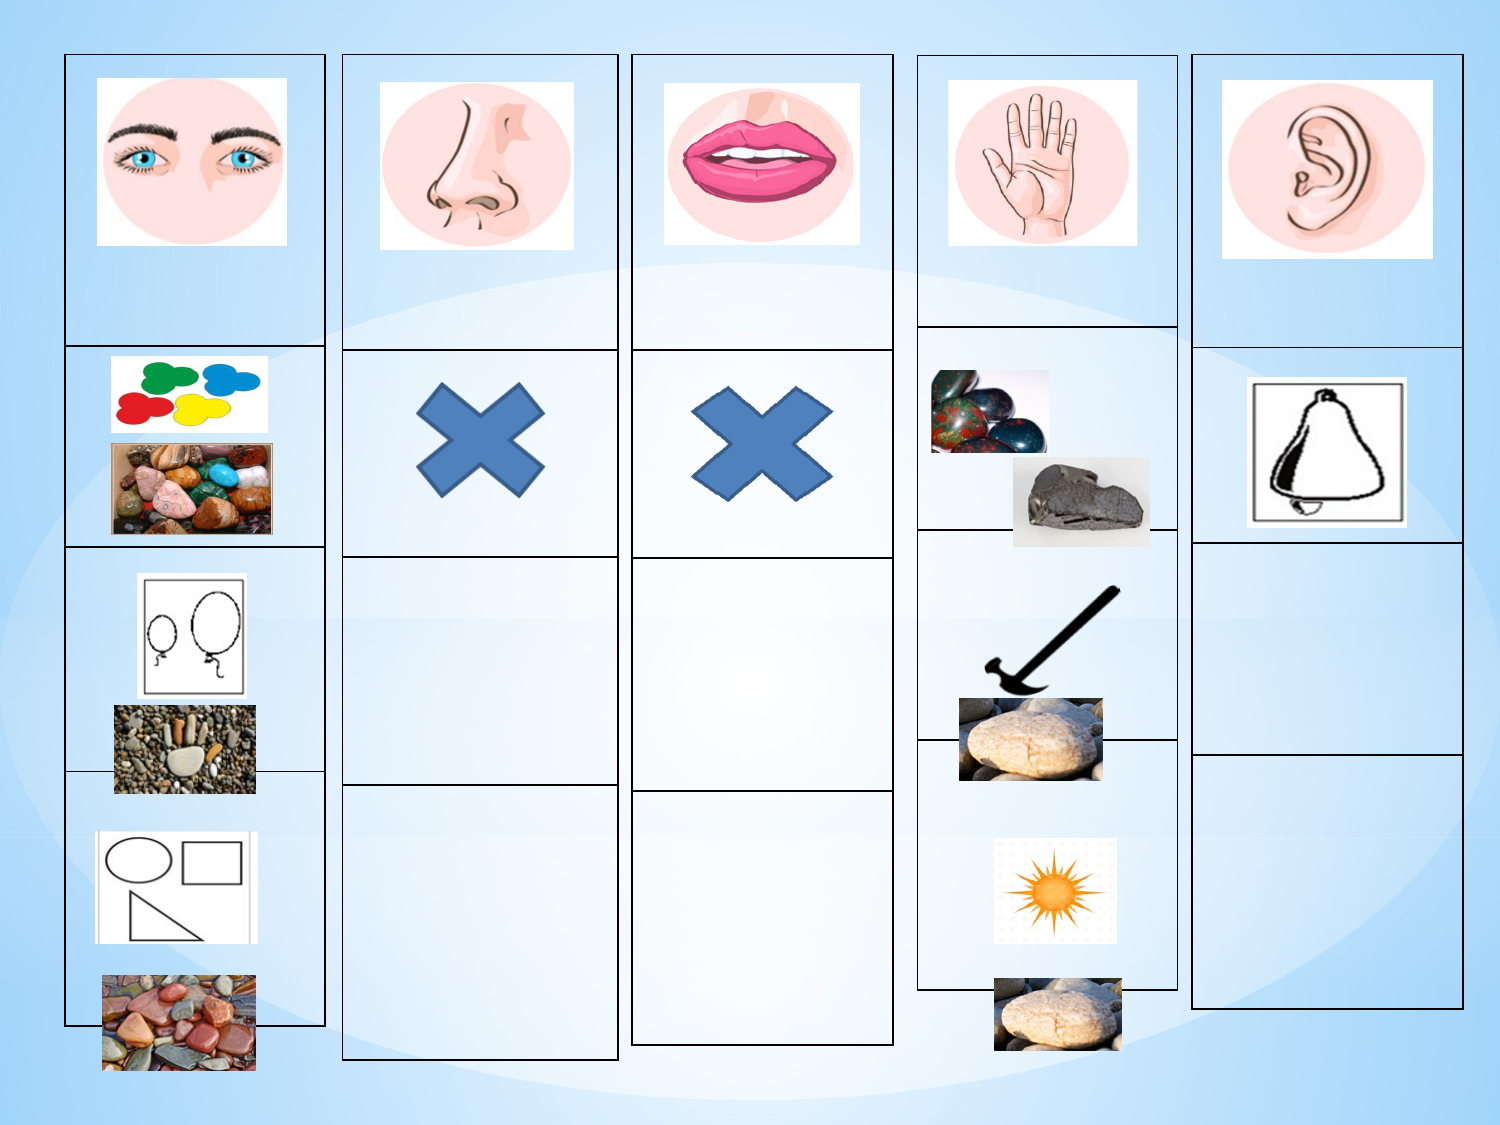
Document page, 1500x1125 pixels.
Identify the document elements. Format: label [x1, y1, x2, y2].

table_cell [918, 531, 1177, 739]
table_header [633, 55, 892, 349]
picture [415, 381, 546, 499]
table_cell [1193, 756, 1462, 1008]
table_cell [343, 558, 617, 784]
picture [958, 584, 1141, 781]
table_cell [1193, 348, 1462, 542]
picture [95, 831, 258, 945]
picture [994, 977, 1122, 1051]
table_cell [1193, 544, 1462, 754]
picture [1222, 80, 1433, 260]
table_cell [633, 351, 892, 557]
table_cell [66, 347, 324, 546]
picture [689, 385, 835, 502]
table_cell [343, 786, 617, 1059]
picture [96, 77, 288, 246]
table_header [918, 56, 1177, 326]
picture [994, 838, 1117, 945]
picture [114, 704, 256, 794]
picture [110, 315, 274, 535]
table_cell [918, 741, 1177, 989]
table_cell [633, 792, 892, 1044]
table_cell [633, 559, 892, 790]
table_cell [343, 351, 617, 556]
picture [931, 369, 1050, 453]
picture [137, 573, 247, 699]
table_header [1193, 55, 1462, 347]
table_header [66, 55, 324, 345]
table_cell [918, 328, 1177, 529]
table_cell [66, 548, 324, 771]
picture [1247, 377, 1408, 528]
table_header [343, 55, 617, 349]
table_cell [66, 772, 324, 1025]
picture [102, 975, 257, 1072]
picture [1013, 456, 1150, 547]
picture [948, 80, 1138, 246]
picture [380, 82, 575, 250]
picture [664, 83, 860, 246]
